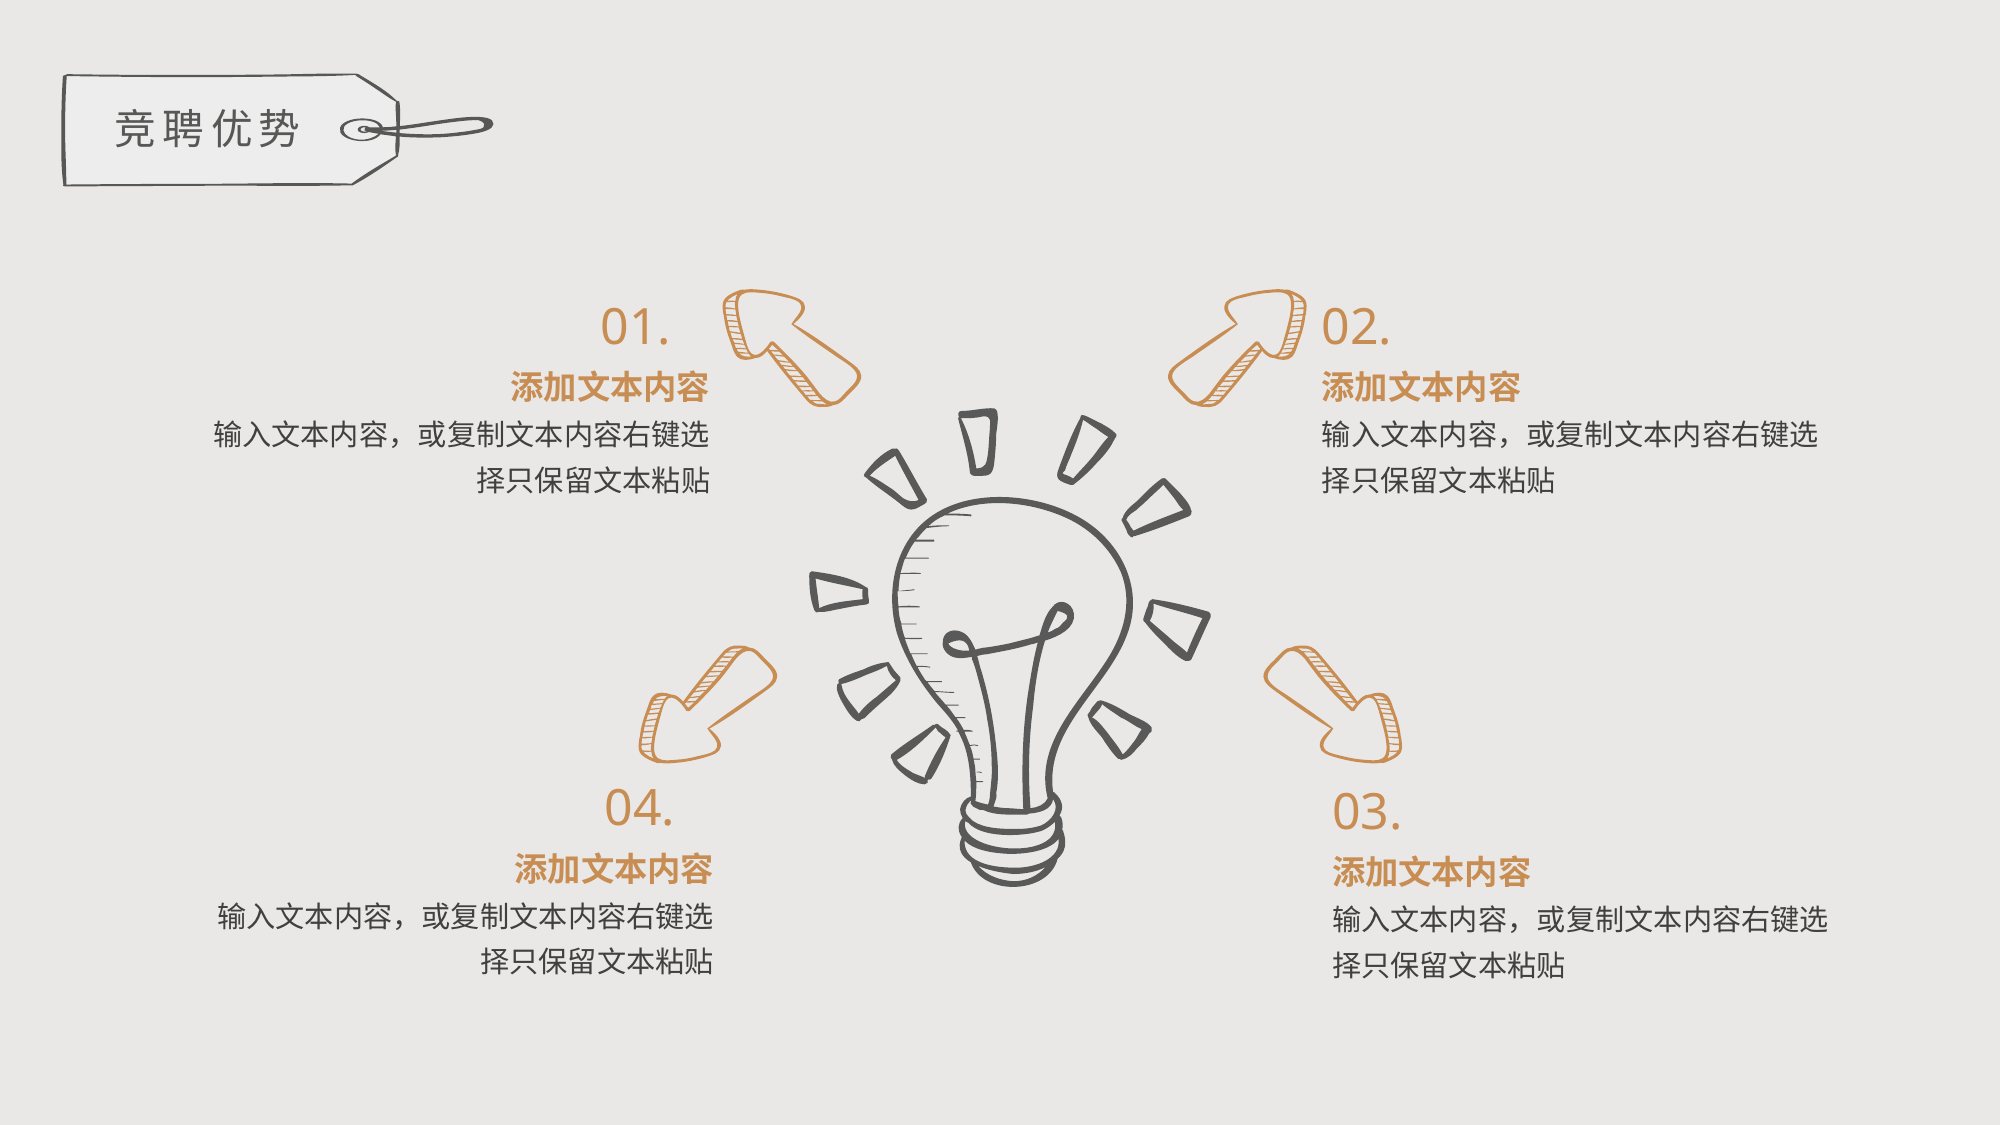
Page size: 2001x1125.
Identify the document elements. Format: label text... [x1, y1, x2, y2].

text_box 01. 添加文本内容 输入文本内容，或复制文本内容右键选择只保留文本粘贴 [195, 268, 249, 505]
text_box 02. 添加文本内容 输入文本内容，或复制文本内容右键选择只保留文本粘贴 [1750, 268, 1837, 505]
text_box 03. 添加文本内容 输入文本内容，或复制文本内容右键选择只保留文本粘贴 [1750, 753, 1848, 989]
picture [249, 0, 1750, 1125]
text_box 04. 添加文本内容 输入文本内容，或复制文本内容右键选择只保留文本粘贴 [199, 750, 249, 986]
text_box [61, 73, 495, 187]
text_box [808, 407, 1212, 897]
